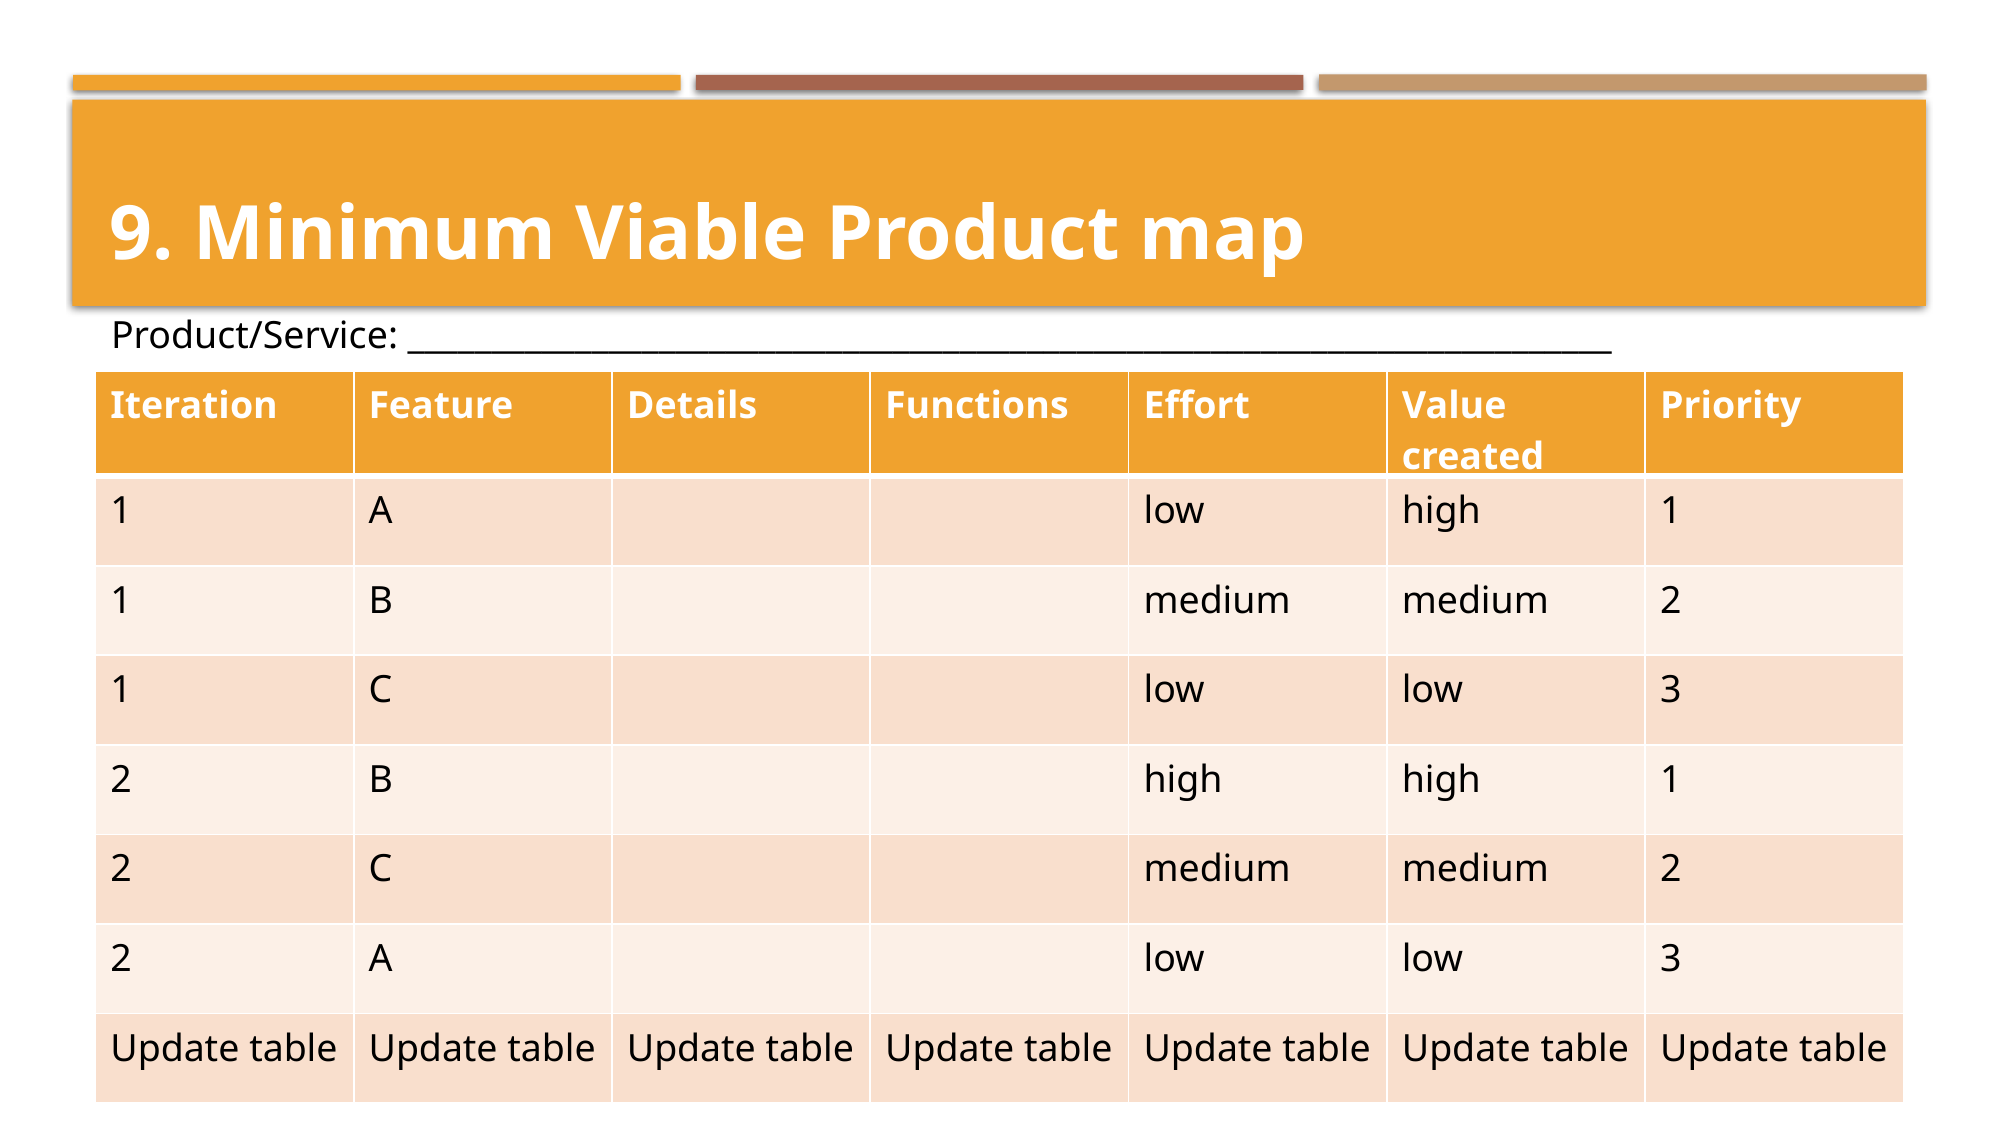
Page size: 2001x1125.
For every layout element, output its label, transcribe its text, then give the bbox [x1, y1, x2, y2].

table_header Value created [1388, 372, 1644, 473]
table_cell [871, 567, 1128, 654]
table_cell Update table [96, 1014, 353, 1102]
table_cell medium [1129, 567, 1386, 654]
table_cell medium [1388, 835, 1644, 923]
table_header Functions [871, 372, 1128, 473]
title 9. Minimum Viable Product map [94, 119, 1904, 282]
table_cell [871, 746, 1128, 834]
table_header Feature [355, 372, 611, 473]
text_box Product/Service: ________________________________________________________________________ [96, 304, 1904, 364]
table_cell low [1129, 656, 1386, 744]
table_cell [613, 925, 869, 1013]
table_cell high [1388, 479, 1644, 565]
table_cell 1 [96, 479, 353, 565]
table_cell C [355, 835, 611, 923]
table_cell [871, 656, 1128, 744]
table_cell 1 [1646, 479, 1903, 565]
table_cell [871, 925, 1128, 1013]
table_header Effort [1129, 372, 1386, 473]
table_cell 3 [1646, 925, 1903, 1013]
table_cell 2 [96, 925, 353, 1013]
table_cell [613, 835, 869, 923]
table_cell 3 [1646, 656, 1903, 744]
table_cell C [355, 656, 611, 744]
table_cell 2 [96, 835, 353, 923]
table_cell low [1129, 479, 1386, 565]
table_cell B [355, 567, 611, 654]
table_cell Update table [355, 1014, 611, 1102]
table_cell Update table [1129, 1014, 1386, 1102]
table_cell [871, 835, 1128, 923]
table_cell 2 [1646, 835, 1903, 923]
table_cell 1 [1646, 746, 1903, 834]
table_cell A [355, 925, 611, 1013]
table_cell Update table [1646, 1014, 1903, 1102]
table_cell [613, 479, 869, 565]
table_cell low [1388, 925, 1644, 1013]
table_cell B [355, 746, 611, 834]
table_cell high [1129, 746, 1386, 834]
table_cell A [355, 479, 611, 565]
table_cell low [1388, 656, 1644, 744]
table_cell 2 [1646, 567, 1903, 654]
table_cell Update table [871, 1014, 1128, 1102]
table_cell low [1129, 925, 1386, 1013]
table_cell [613, 567, 869, 654]
table_cell [613, 656, 869, 744]
table_cell 1 [96, 656, 353, 744]
table_cell 2 [96, 746, 353, 834]
table_cell high [1388, 746, 1644, 834]
table_cell [871, 479, 1128, 565]
table_cell Update table [613, 1014, 869, 1102]
table_header Priority [1646, 372, 1903, 473]
table_cell [613, 746, 869, 834]
table_header Iteration [96, 372, 353, 473]
table_cell medium [1388, 567, 1644, 654]
table_cell Update table [1388, 1014, 1644, 1102]
table_cell medium [1129, 835, 1386, 923]
table_header Details [613, 372, 869, 473]
table_cell 1 [96, 567, 353, 654]
